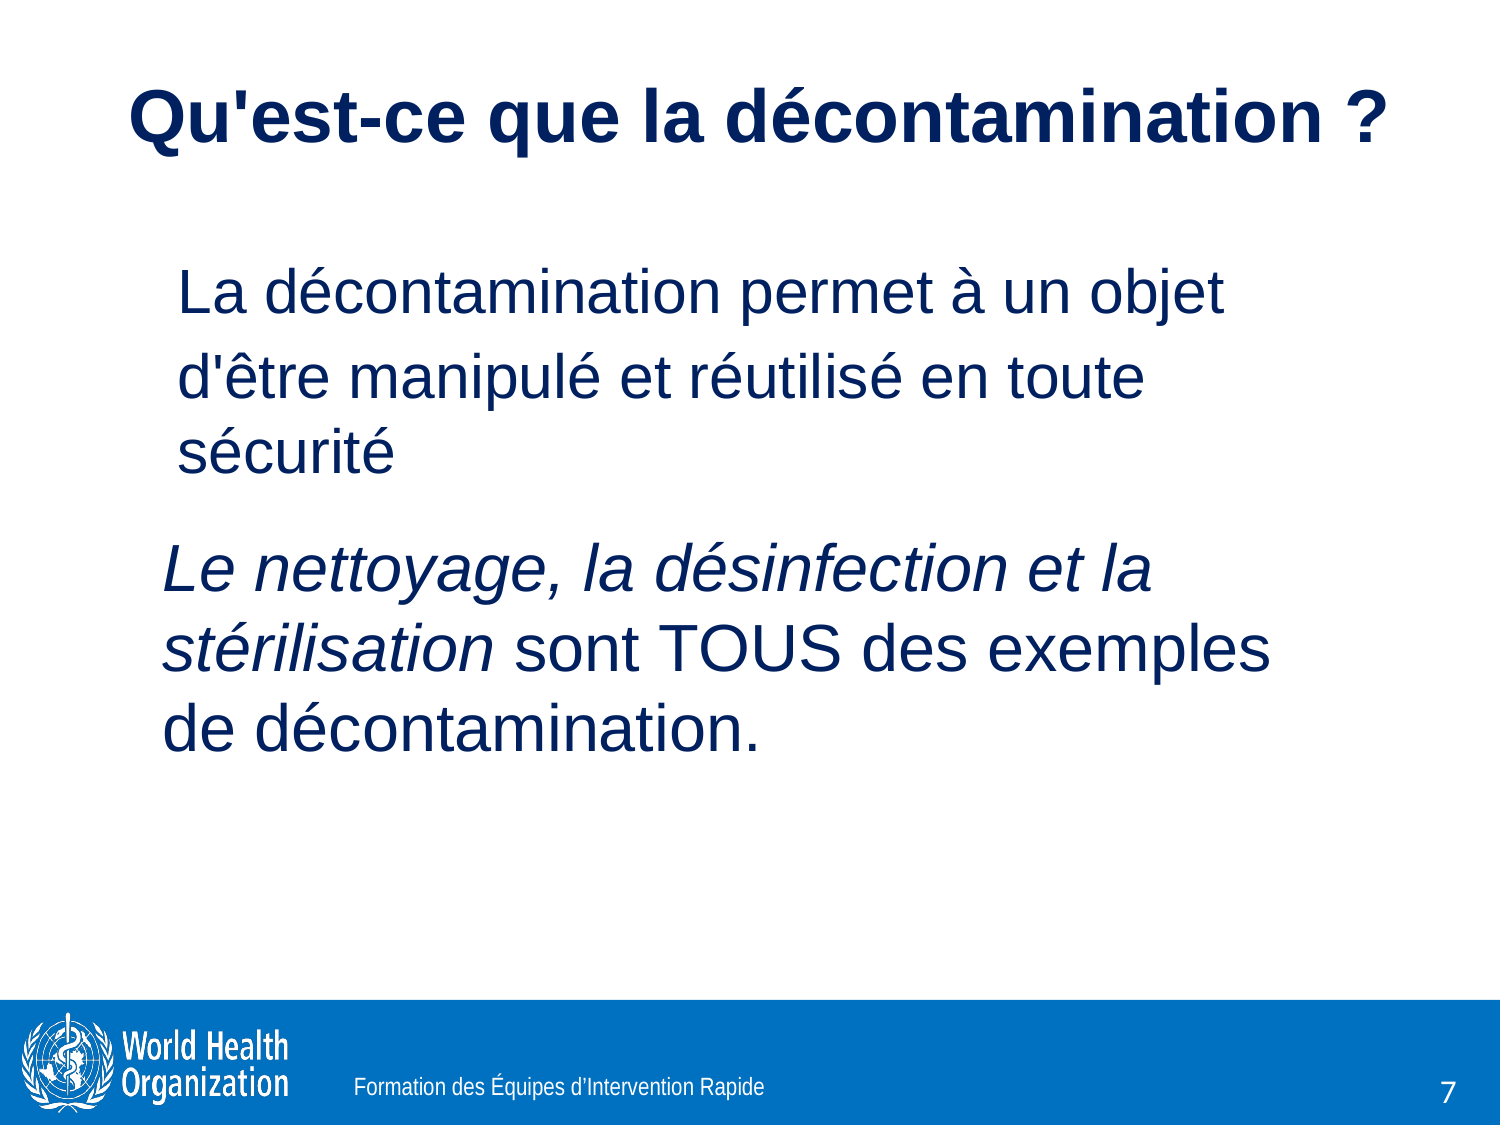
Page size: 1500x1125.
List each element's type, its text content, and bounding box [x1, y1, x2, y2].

text_box Le nettoyage, la désinfection et la stérilisation sont TOUS des exemples de décontamination. [162, 524, 1325, 765]
list La décontamination permet à un objet d'être manipulé et réutilisé en toute sécurité [162, 243, 1325, 456]
picture [21, 1012, 288, 1113]
title Qu'est-ce que la décontamination ? [85, 19, 1436, 207]
